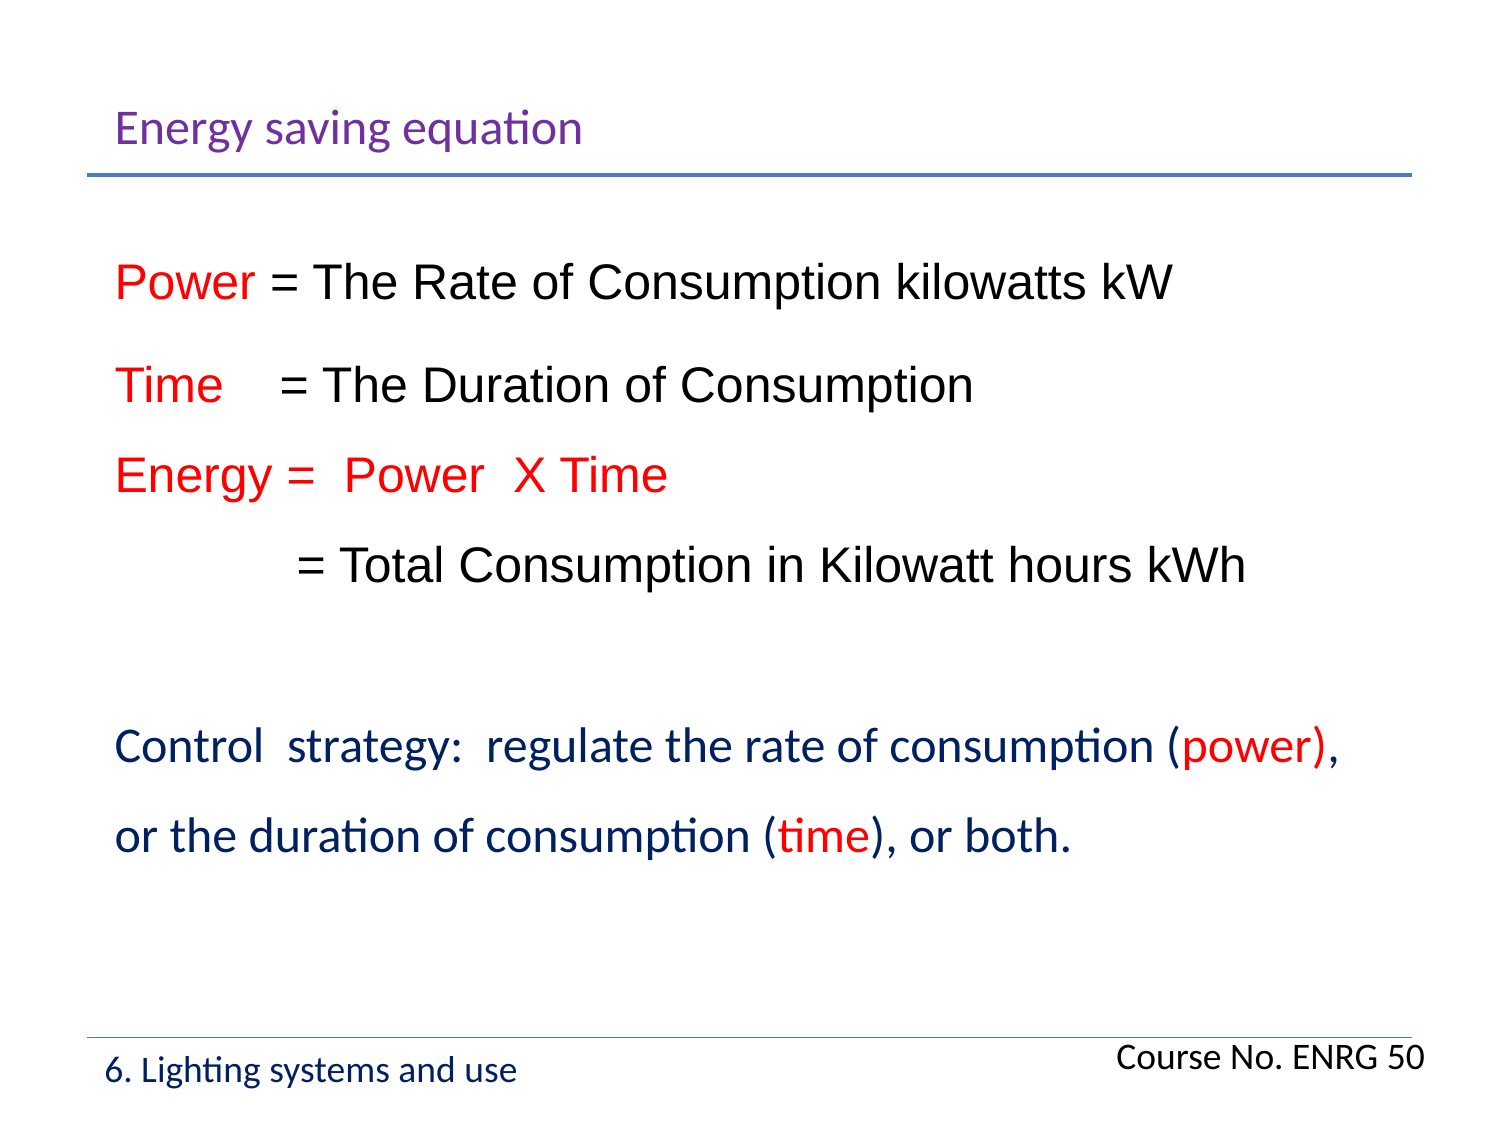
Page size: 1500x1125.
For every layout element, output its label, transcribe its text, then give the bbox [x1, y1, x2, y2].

text_box Power = The Rate of Consumption kilowatts kW Time = The Duration of Consumption Energy = Power X Time = Total Consumption in Kilowatt hours kWh Control strategy: regulate the rate of consumption (power), or the duration of consumption (time), or both. [99, 212, 1388, 870]
text_box Energy saving equation [99, 86, 838, 162]
text_box 6. Lighting systems and use [89, 1045, 534, 1098]
text_box Course No. ENRG 50 [1101, 1024, 1441, 1085]
